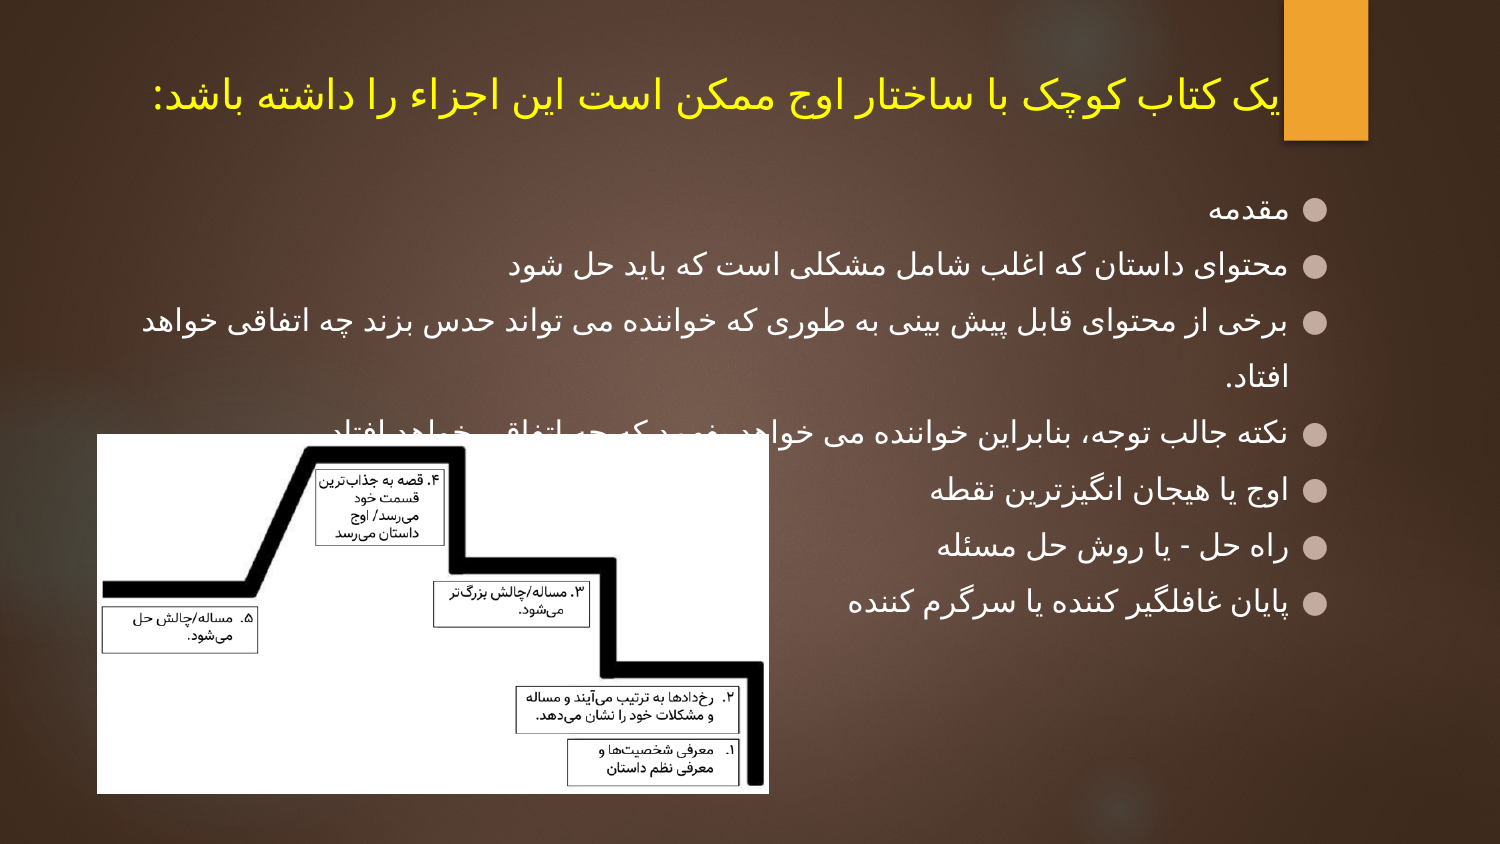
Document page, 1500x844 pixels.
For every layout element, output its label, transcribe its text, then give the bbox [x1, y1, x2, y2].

list مقدمه محتوای داستان که اغلب شامل مشکلی است که باید حل شود برخی از محتوای قابل پیش بینی به طوری که خواننده می تواند حدس بزند چه اتفاقی خواهد افتاد. نکته جالب توجه، بنابراین خواننده می خواهد بفهمد که چه اتفاقی خواهد افتاد. اوج یا هیجان انگیزترین نقطه راه حل - یا روش حل مسئله پایان غافلگیر کننده یا سرگرم کننده [86, 163, 1358, 680]
title یک کتاب کوچک با ساختار اوج ممکن است این اجزاء را داشته باشد: [97, 61, 1293, 163]
picture [0, 0, 1500, 844]
